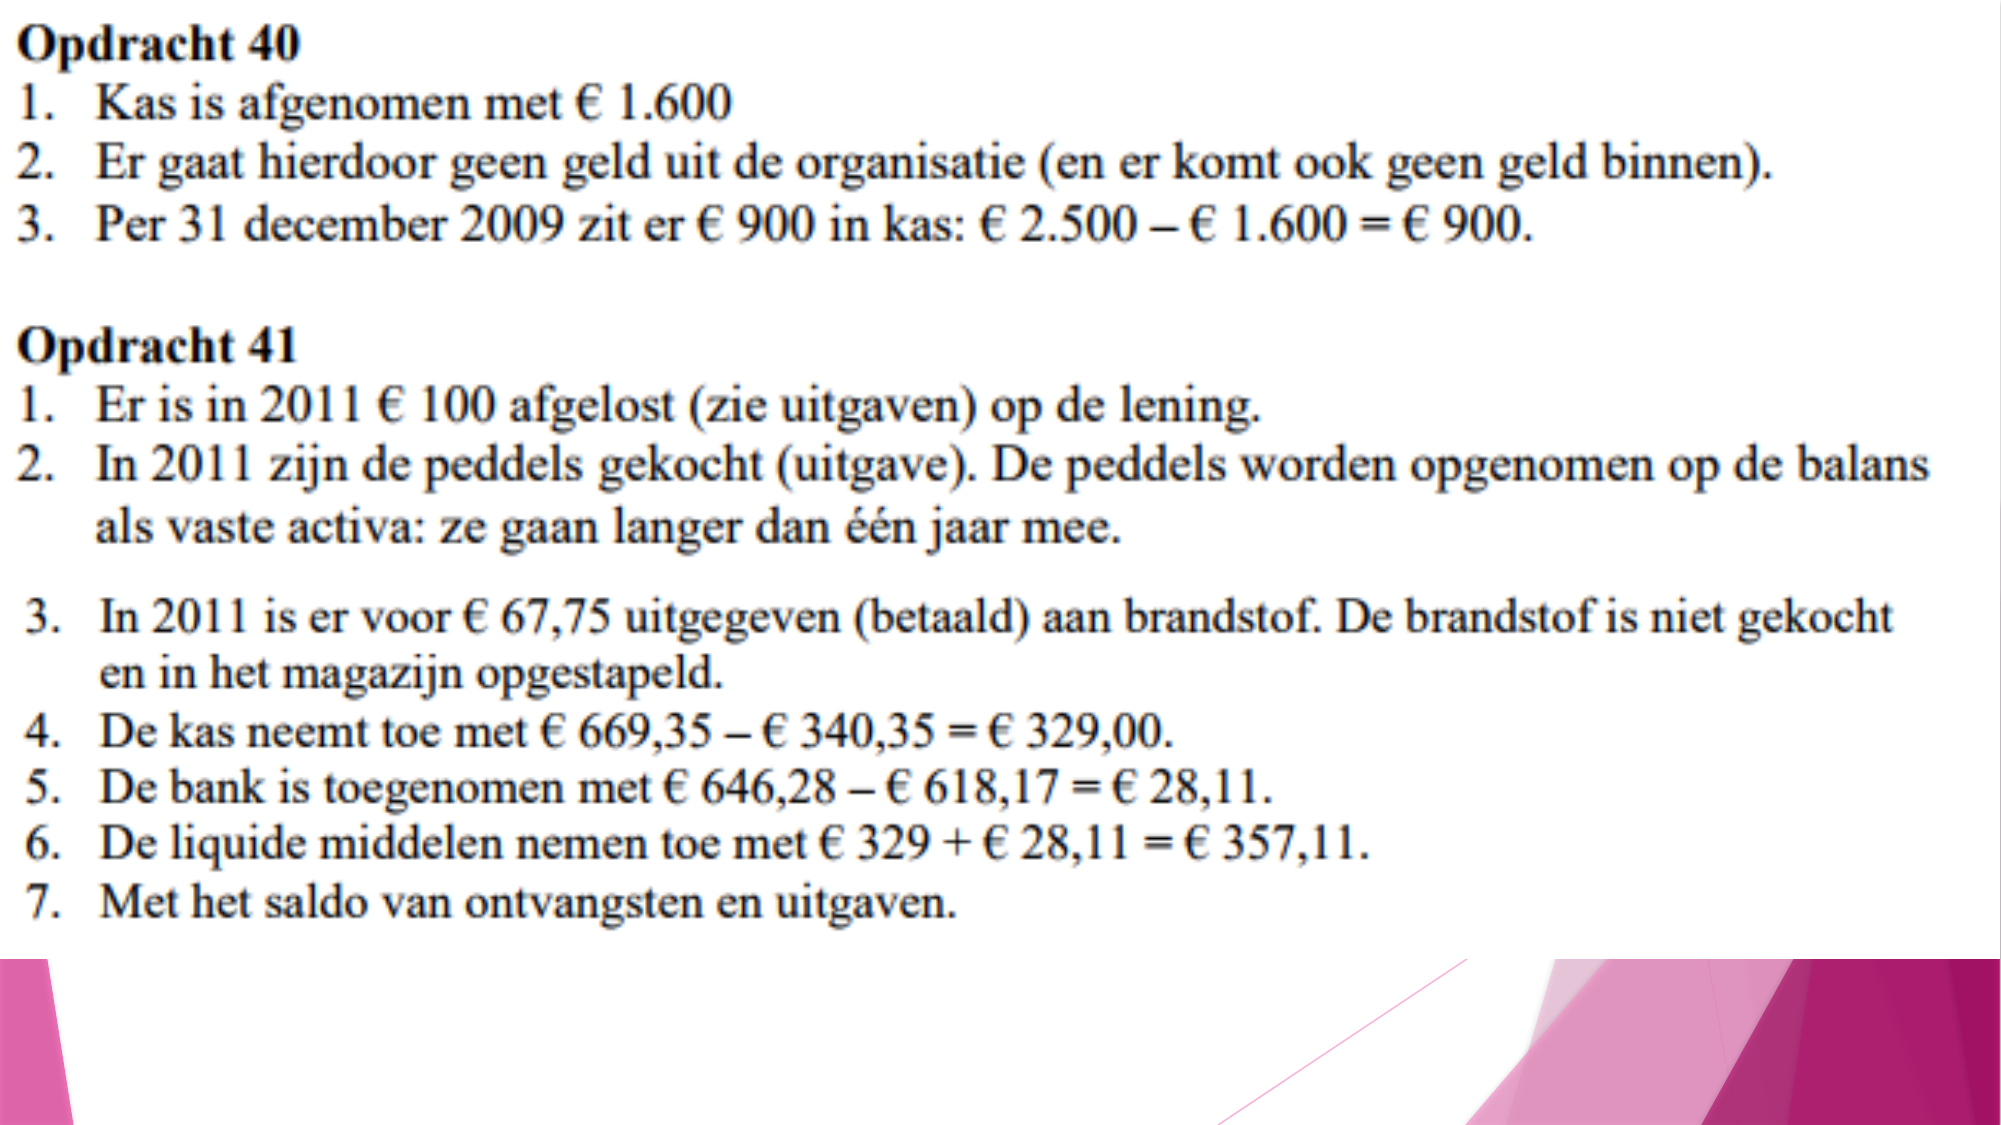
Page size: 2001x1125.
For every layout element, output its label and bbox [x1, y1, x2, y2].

picture [0, 0, 2000, 960]
